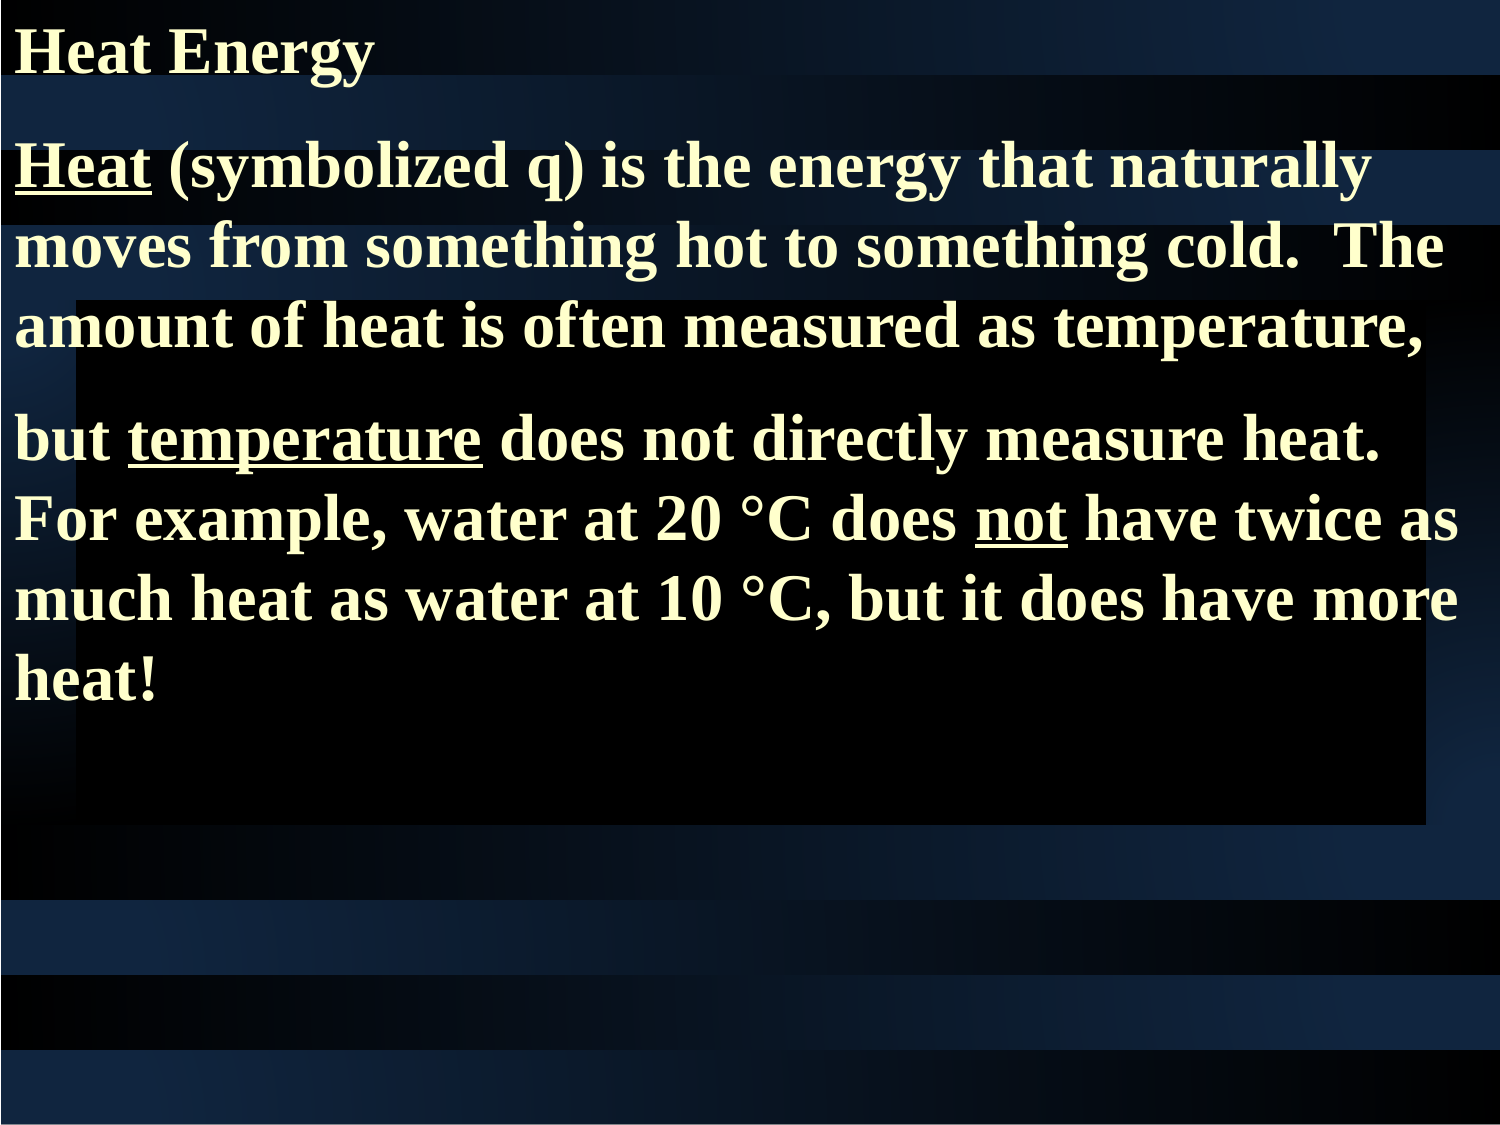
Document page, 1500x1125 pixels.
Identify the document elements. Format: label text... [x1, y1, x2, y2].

text_box Heat Energy Heat (symbolized q) is the energy that naturally moves from something hot to something cold. The amount of heat is often measured as temperature, but temperature does not directly measure heat. For example, water at 20 °C does not have twice as much heat as water at 10 °C, but it does have more heat! [0, 0, 1500, 721]
picture [0, 721, 1500, 1125]
